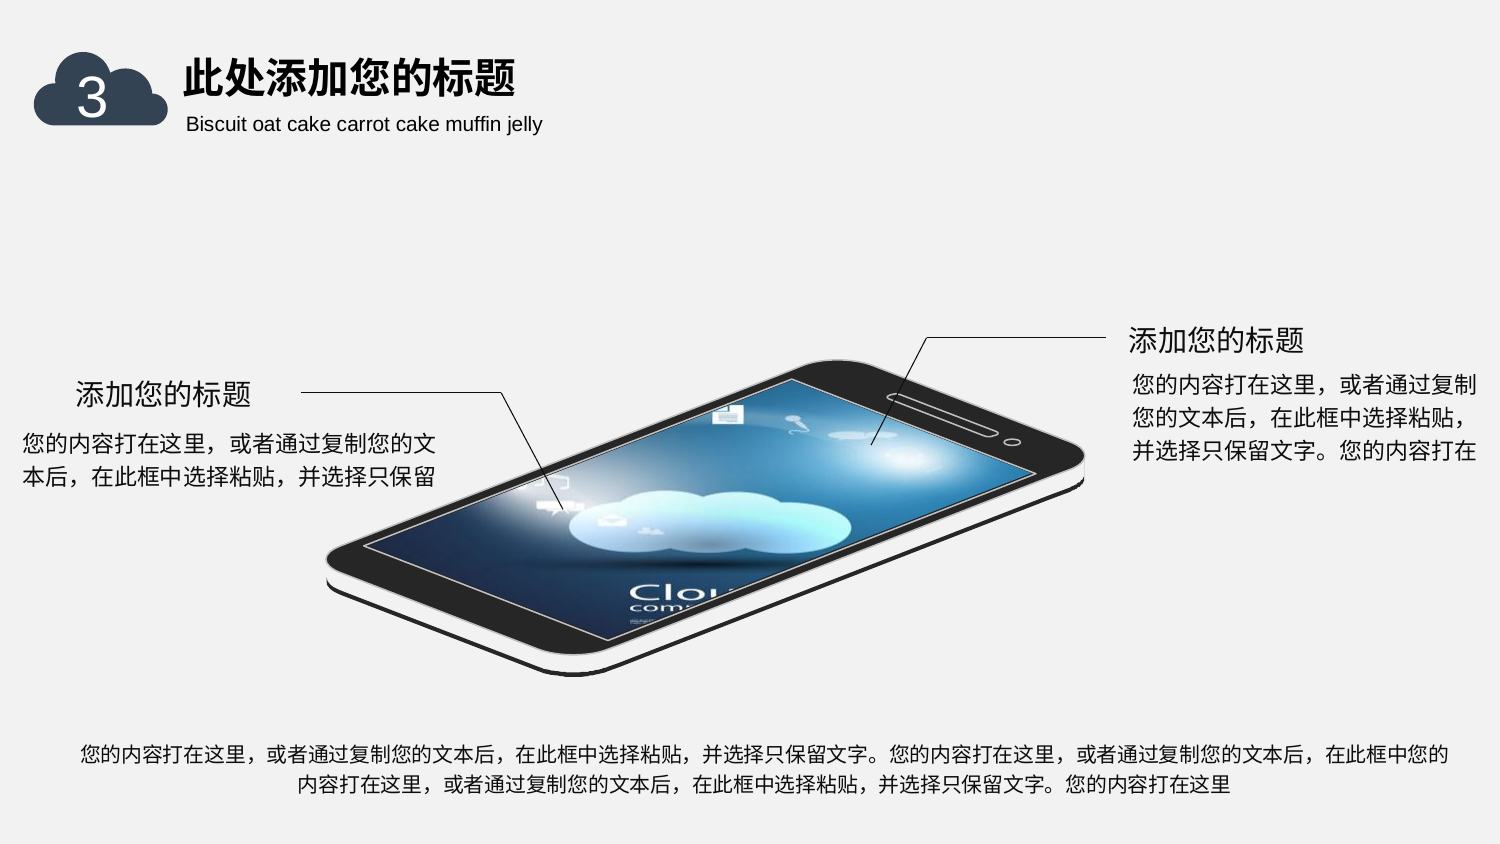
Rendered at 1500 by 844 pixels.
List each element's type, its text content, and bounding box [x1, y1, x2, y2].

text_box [871, 337, 1107, 446]
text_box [0, 368, 451, 493]
text_box 您的内容打在这里，或者通过复制您的文本后，在此框中选择粘贴，并选择只保留文字。您的内容打在这里，或者通过复制您的文本后，在此框中您的内容打在这里，或者通过复制您的文本后，在此框中选择粘贴，并选择只保留文字。您的内容打在这里 [61, 729, 1469, 813]
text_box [301, 392, 563, 510]
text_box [1114, 314, 1493, 495]
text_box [33, 51, 168, 138]
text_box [167, 44, 732, 144]
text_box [320, 357, 1090, 677]
